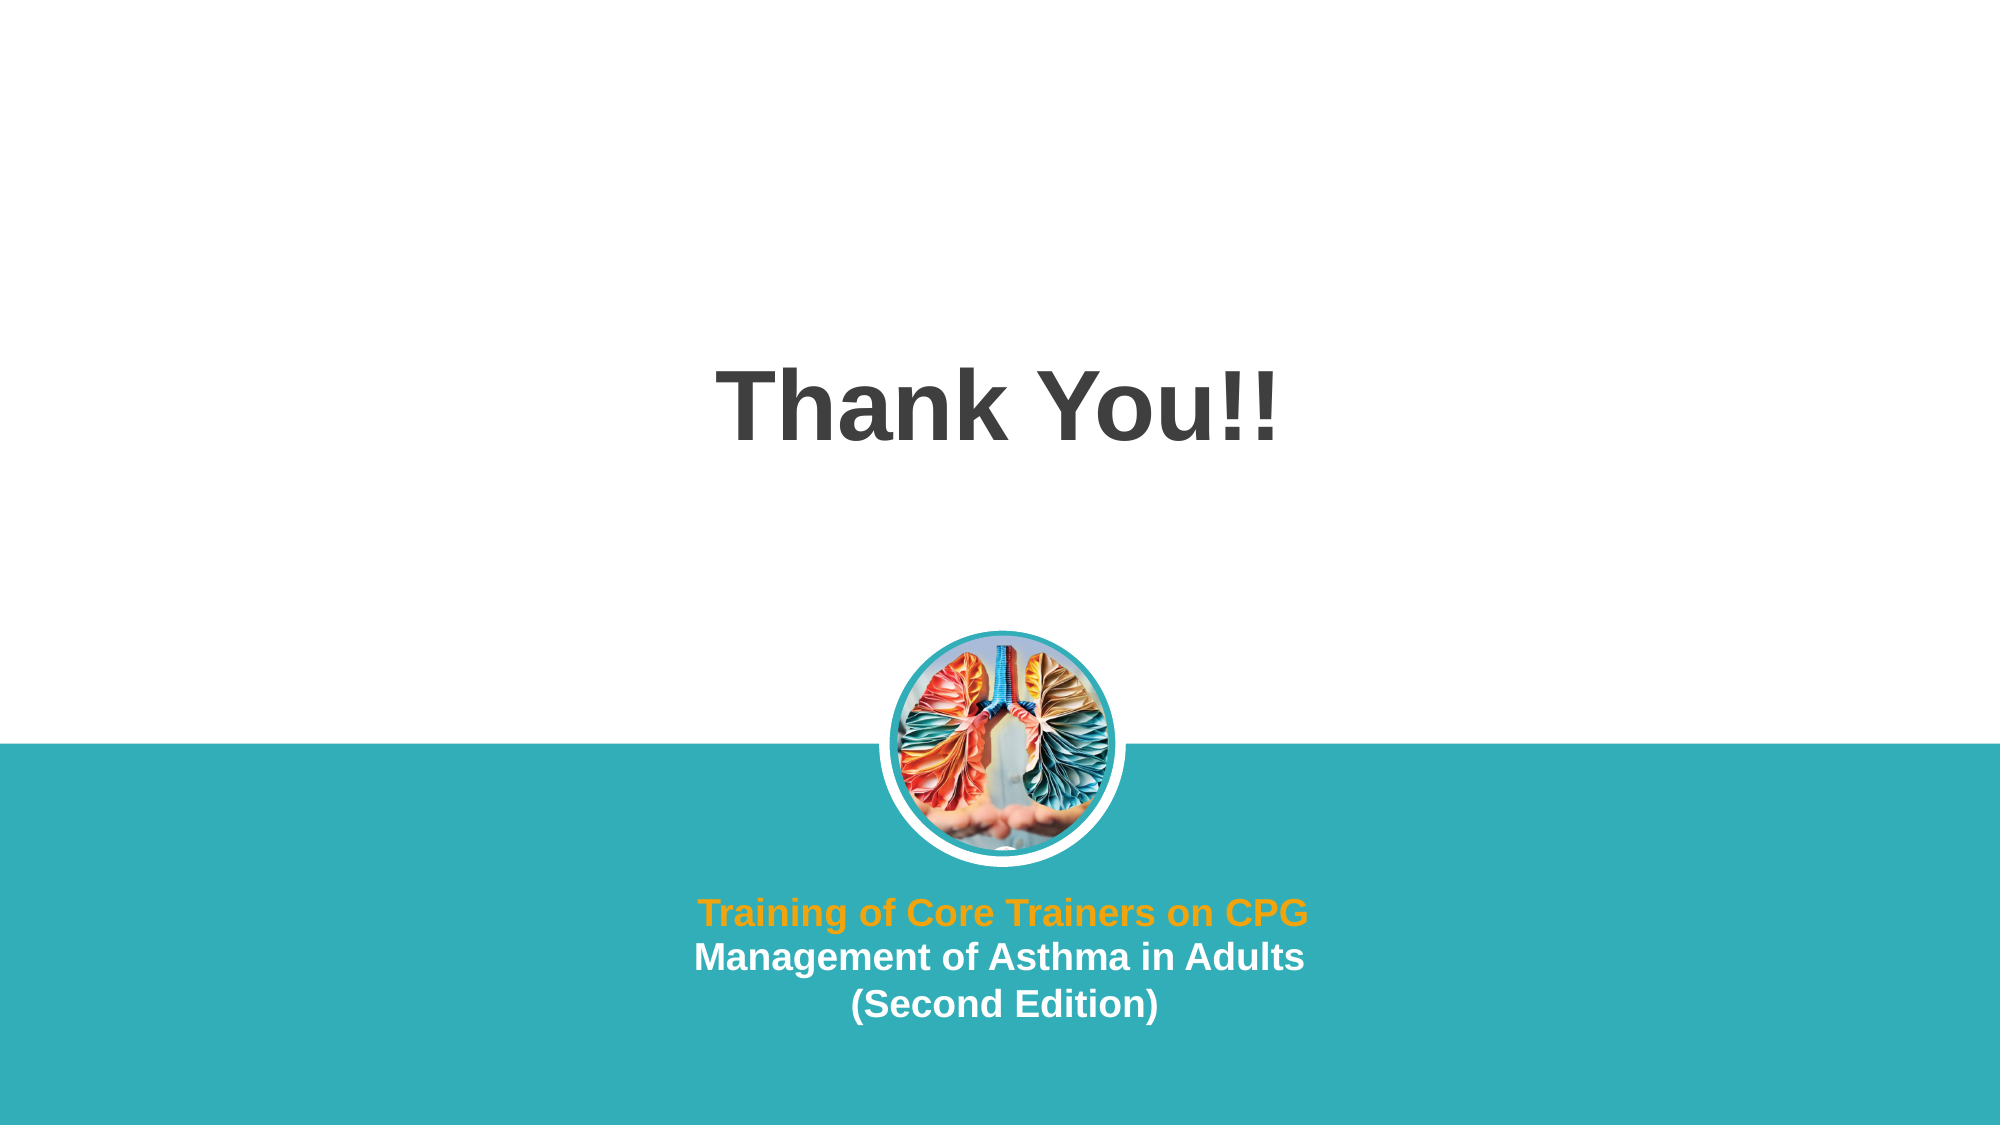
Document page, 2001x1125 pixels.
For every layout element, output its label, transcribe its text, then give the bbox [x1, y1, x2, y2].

list Thank You!! [0, 337, 2000, 464]
text_box Training of Core Trainers on CPG [664, 880, 1342, 924]
text_box Management of Asthma in Adults (Second Edition) [611, 924, 1388, 1033]
picture [897, 635, 1109, 851]
